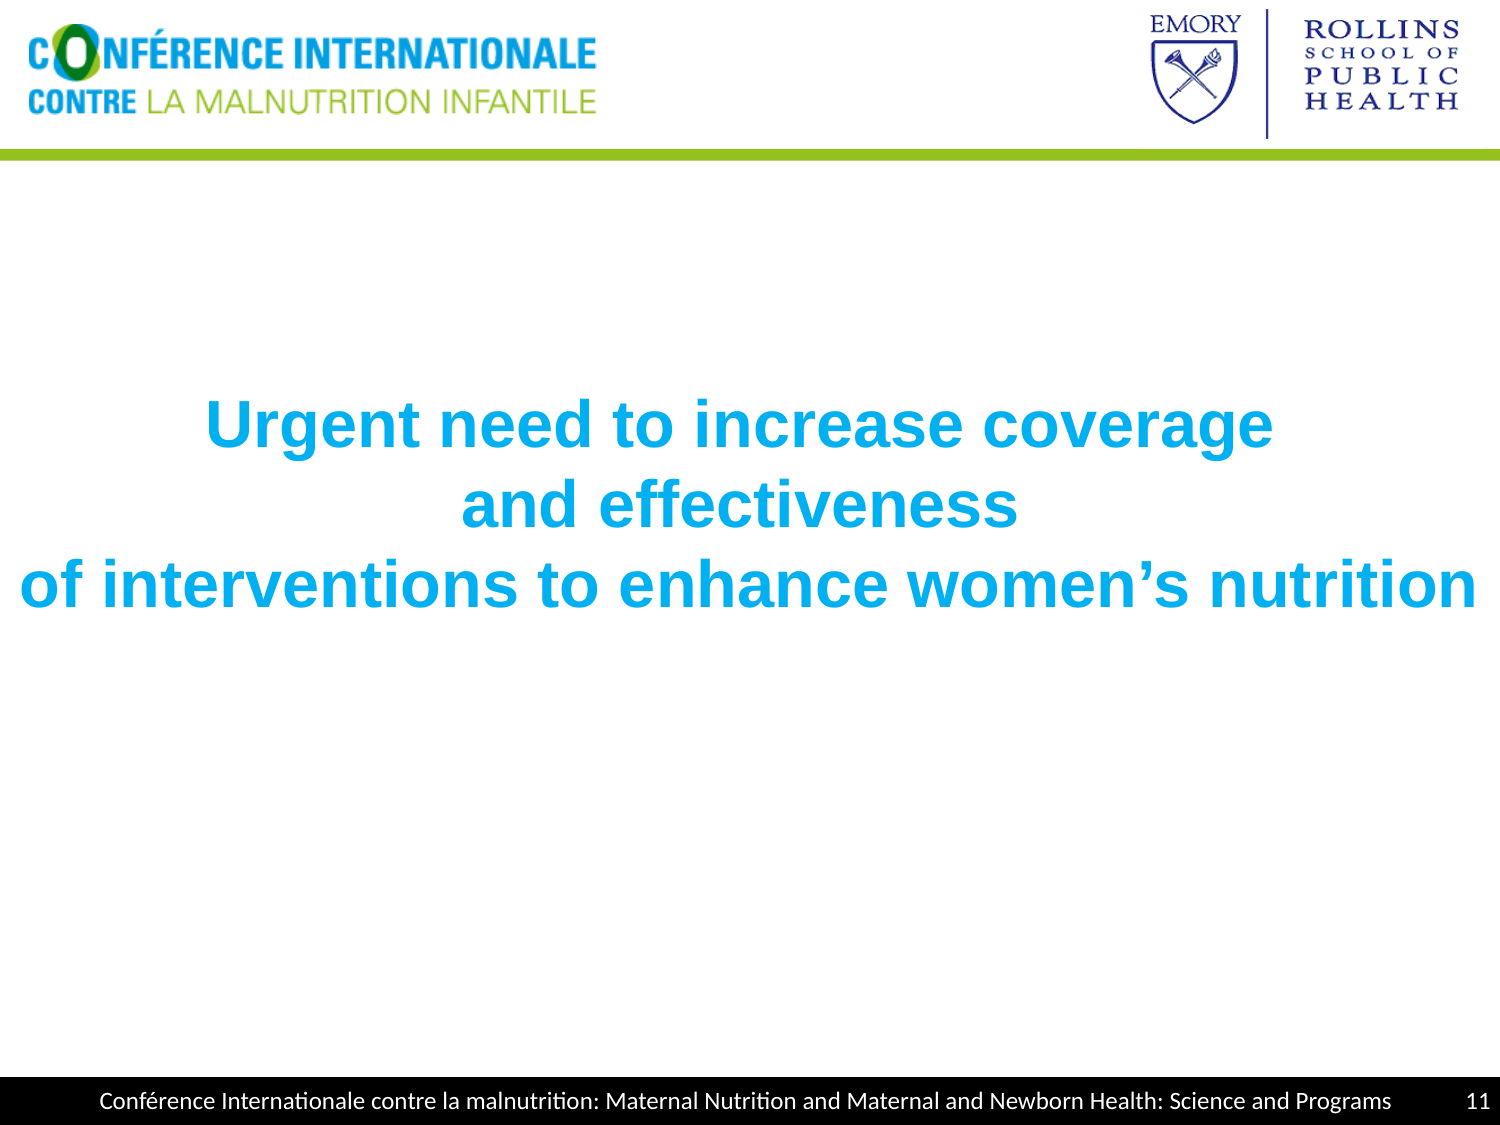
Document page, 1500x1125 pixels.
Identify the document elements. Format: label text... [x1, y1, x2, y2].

picture [29, 24, 597, 115]
picture [1144, 0, 1483, 150]
text_box [0, 147, 1500, 163]
text_box Urgent need to increase coverage and effectiveness of interventions to enhance women’s nutrition [0, 373, 1500, 629]
footer Conférence Internationale contre la malnutrition: Maternal Nutrition and Maternal and Newborn Health: Science and Programs [0, 1069, 1500, 1125]
